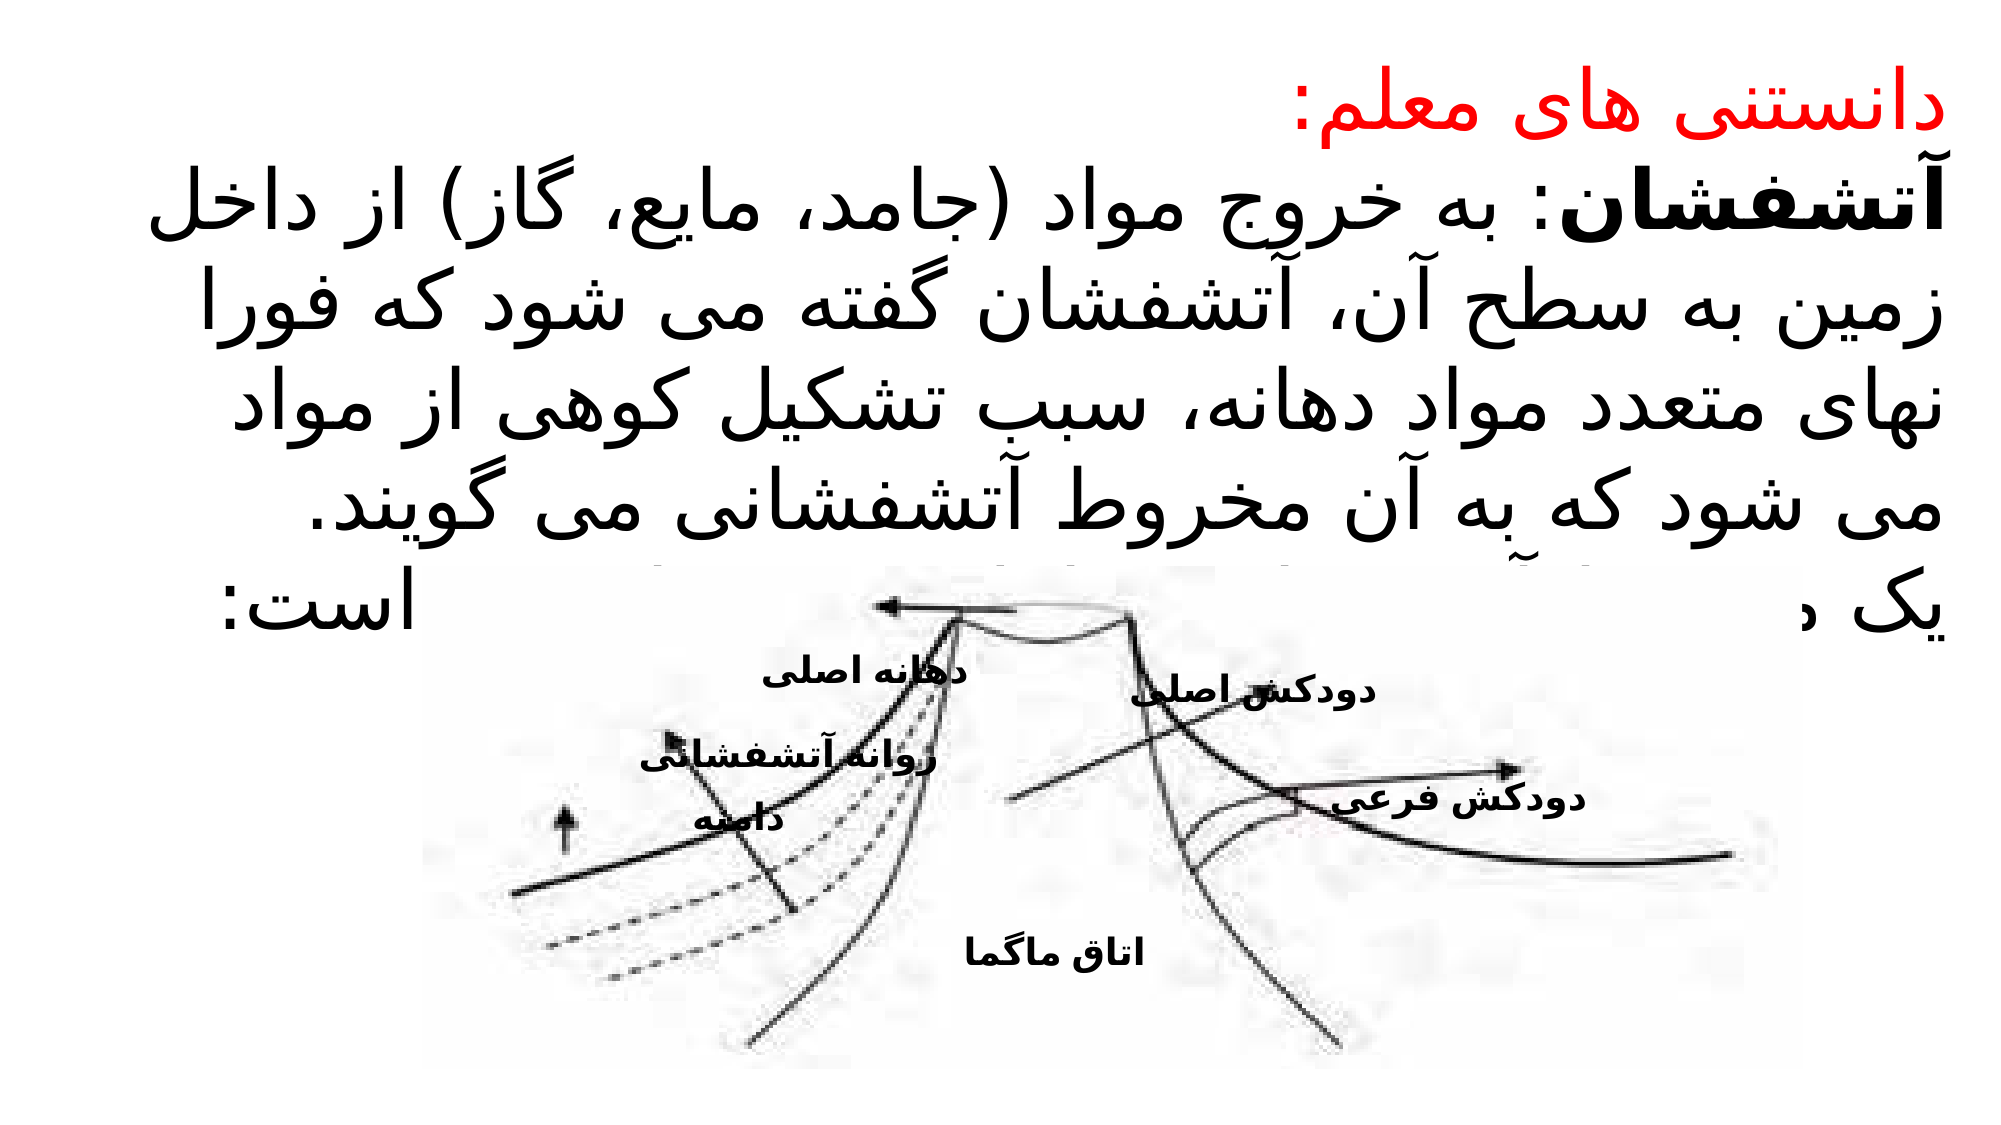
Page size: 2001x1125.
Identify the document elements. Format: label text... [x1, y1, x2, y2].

picture [87, 566, 1803, 1069]
text_box دانستنی های معلم: آتشفشان: به خروج مواد (جامد، مایع، گاز) از داخل زمین به سطح آن، آتشفشان گفته می شود که فورا نهای متعدد مواد دهانه، سبب تشکیل کوهی از مواد می شود که به آن مخروط آتشفشانی می گویند. یک مخروط آتشفشانی شامل بخش های زیر است: [87, 38, 1964, 754]
